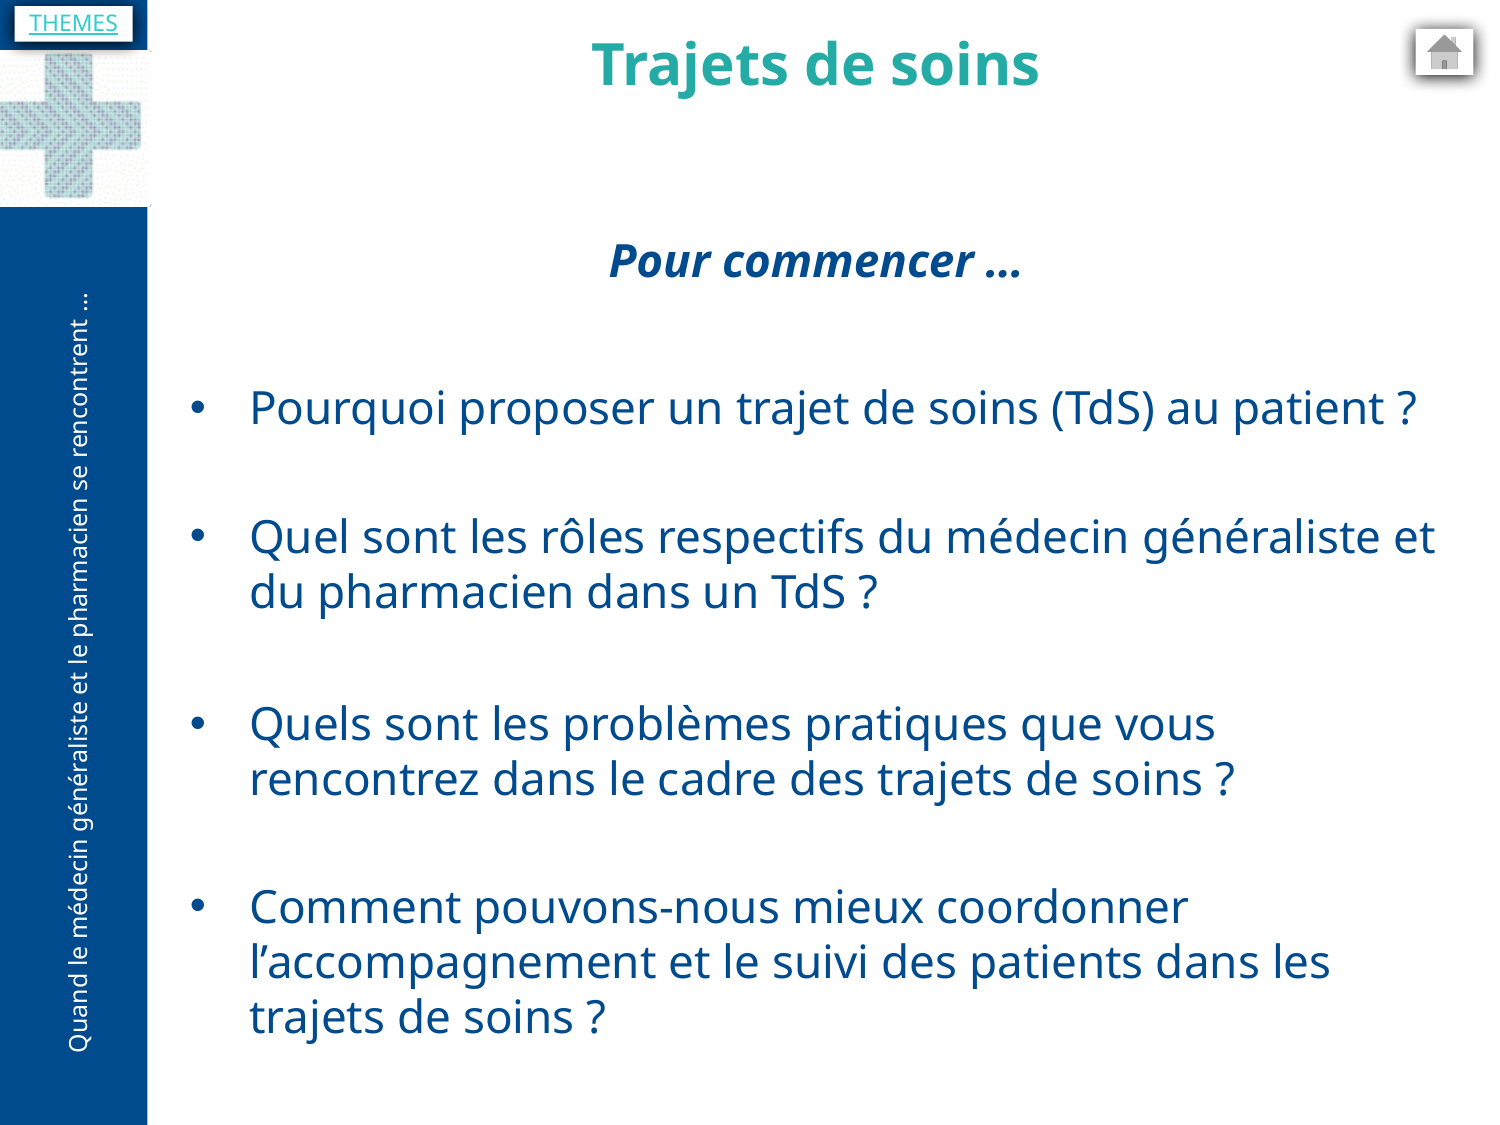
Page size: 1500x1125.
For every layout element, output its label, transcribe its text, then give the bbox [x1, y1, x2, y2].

text_box THEMES [14, 5, 134, 42]
picture [0, 50, 152, 207]
list Pour commencer … Pourquoi proposer un trajet de soins (TdS) au patient ? Quel sont les rôles respectifs du médecin généraliste et du pharmacien dans un TdS ? Quels sont les problèmes pratiques que vous rencontrez dans le cadre des trajets de soins ? Comment pouvons-nous mieux coordonner l’accompagnement et le suivi des patients dans les trajets de soins ? [174, 149, 1458, 1093]
list Trajets de soins [174, 28, 1458, 121]
text_box [1415, 28, 1474, 76]
